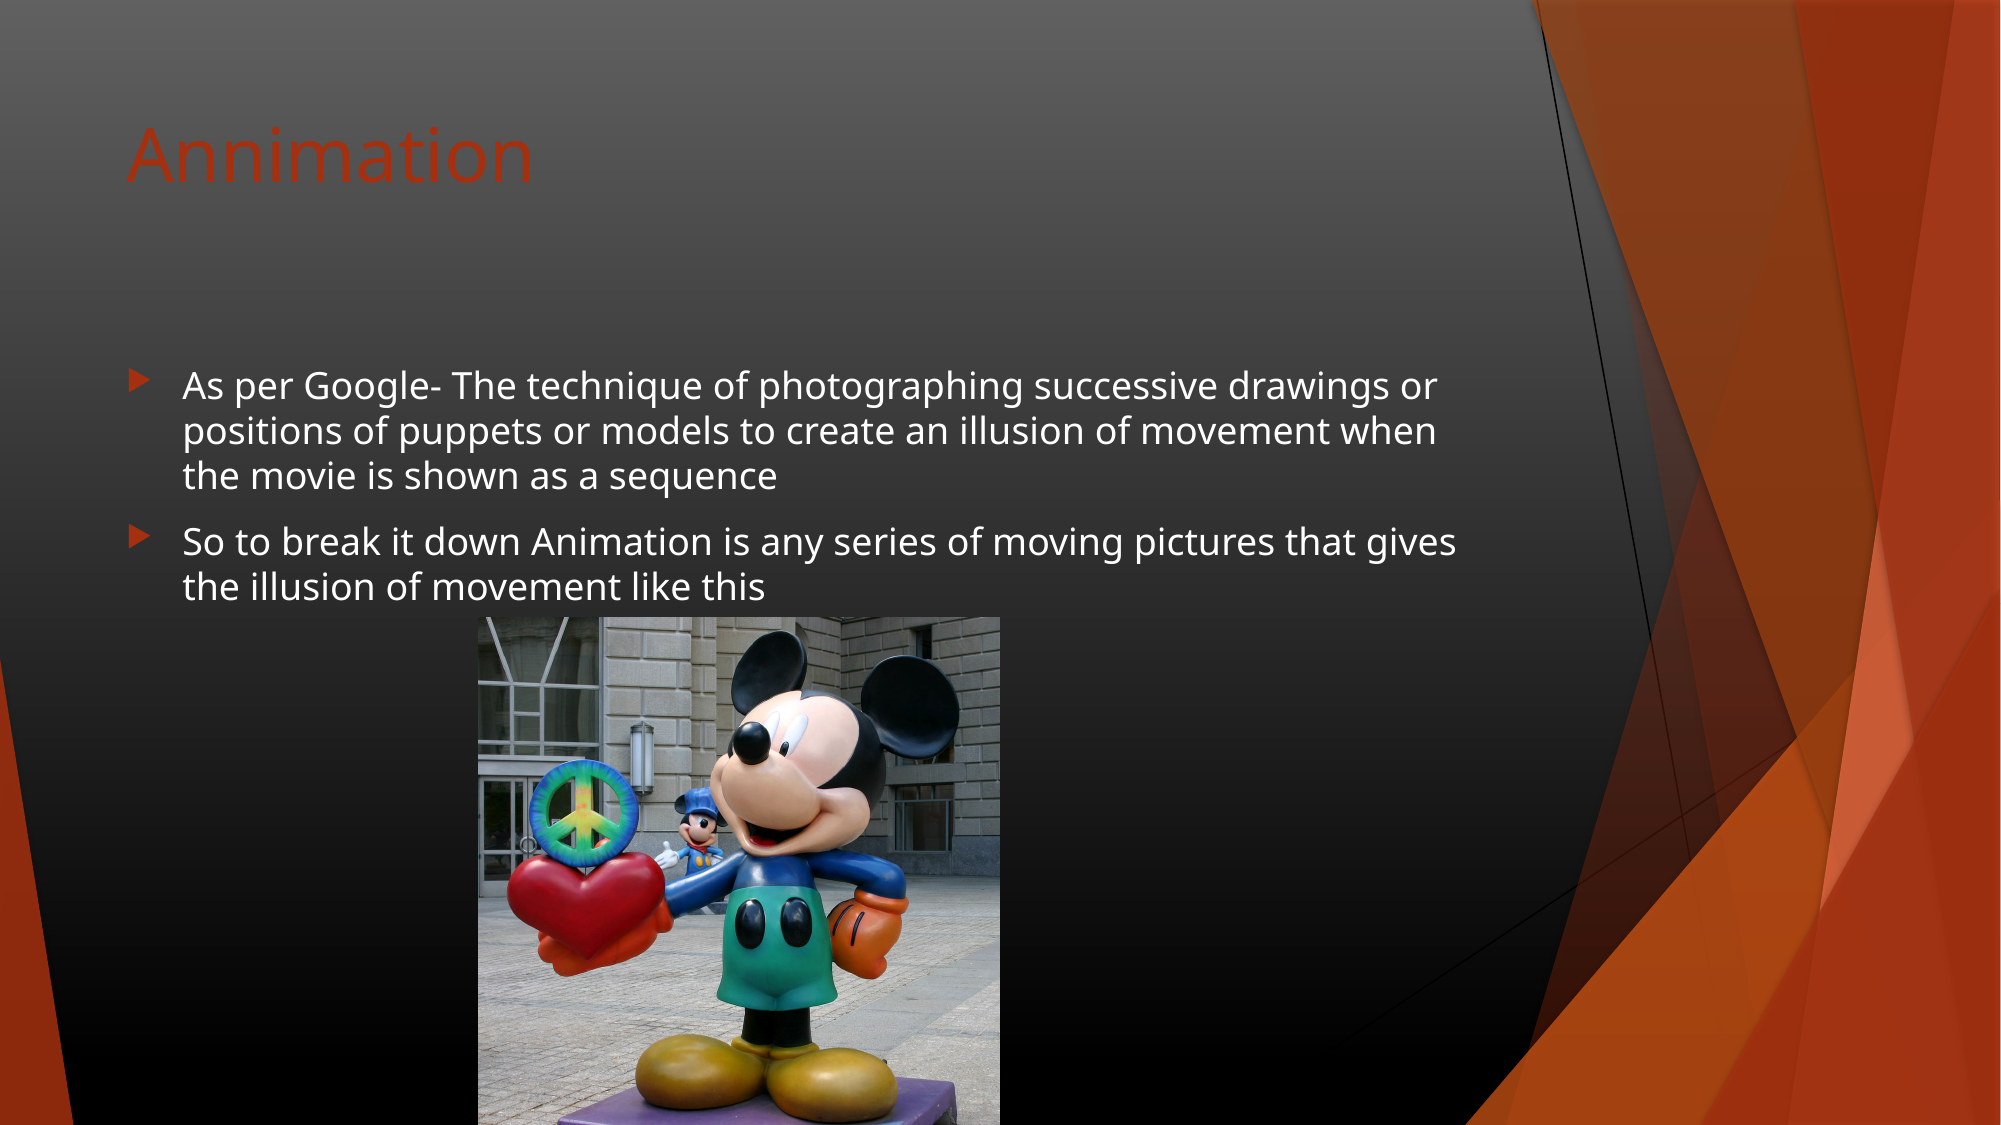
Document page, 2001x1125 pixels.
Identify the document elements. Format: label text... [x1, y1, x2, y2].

title Annimation [111, 99, 1522, 317]
picture [478, 616, 1001, 1125]
list As per Google- The technique of photographing successive drawings or positions of puppets or models to create an illusion of movement when the movie is shown as a sequence So to break it down Animation is any series of moving pictures that gives the illusion of movement like this [111, 354, 1522, 992]
